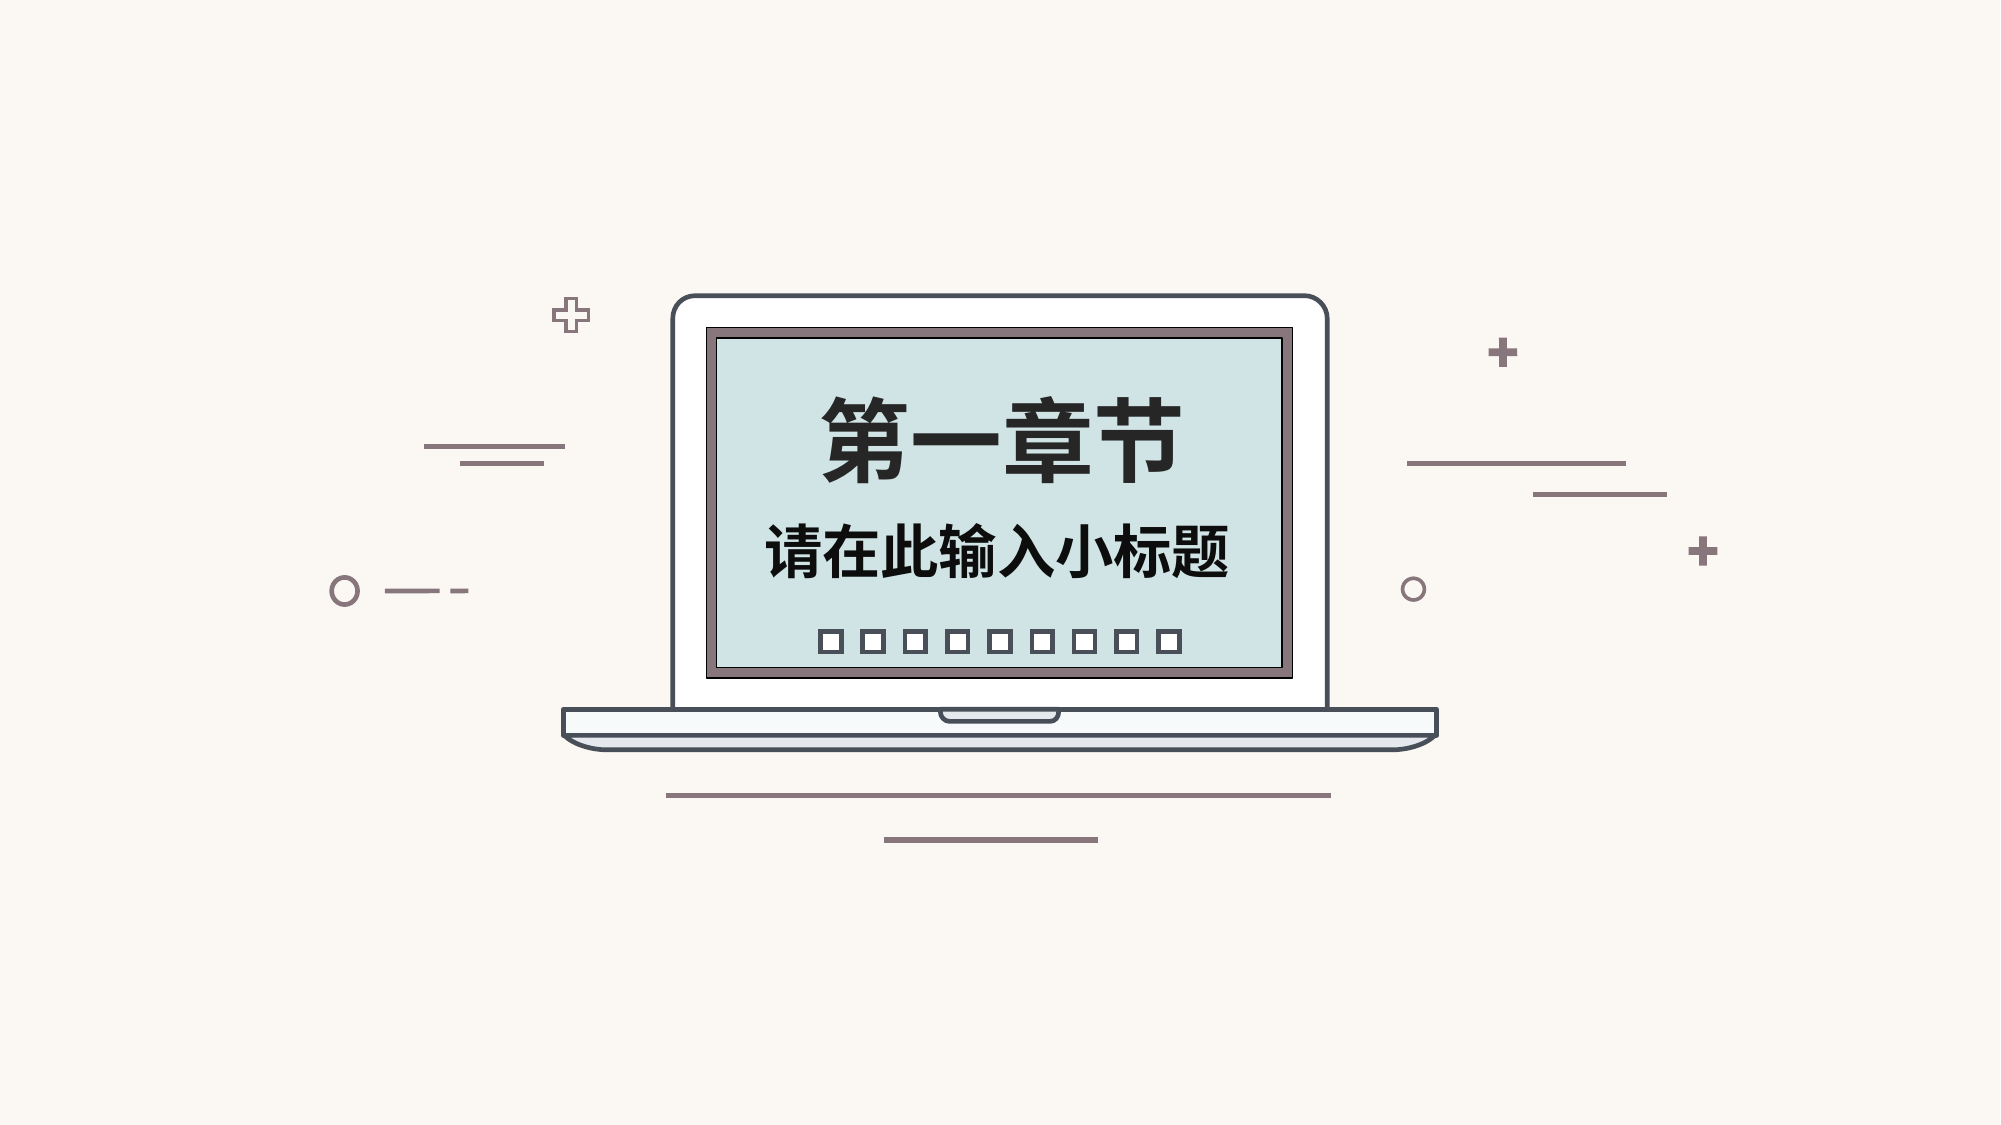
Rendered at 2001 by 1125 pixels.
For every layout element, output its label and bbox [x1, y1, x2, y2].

text_box [331, 577, 469, 605]
text_box [563, 295, 1437, 750]
text_box [553, 309, 563, 321]
text_box [1688, 536, 1718, 566]
text_box [1488, 337, 1518, 367]
text_box [424, 446, 566, 464]
